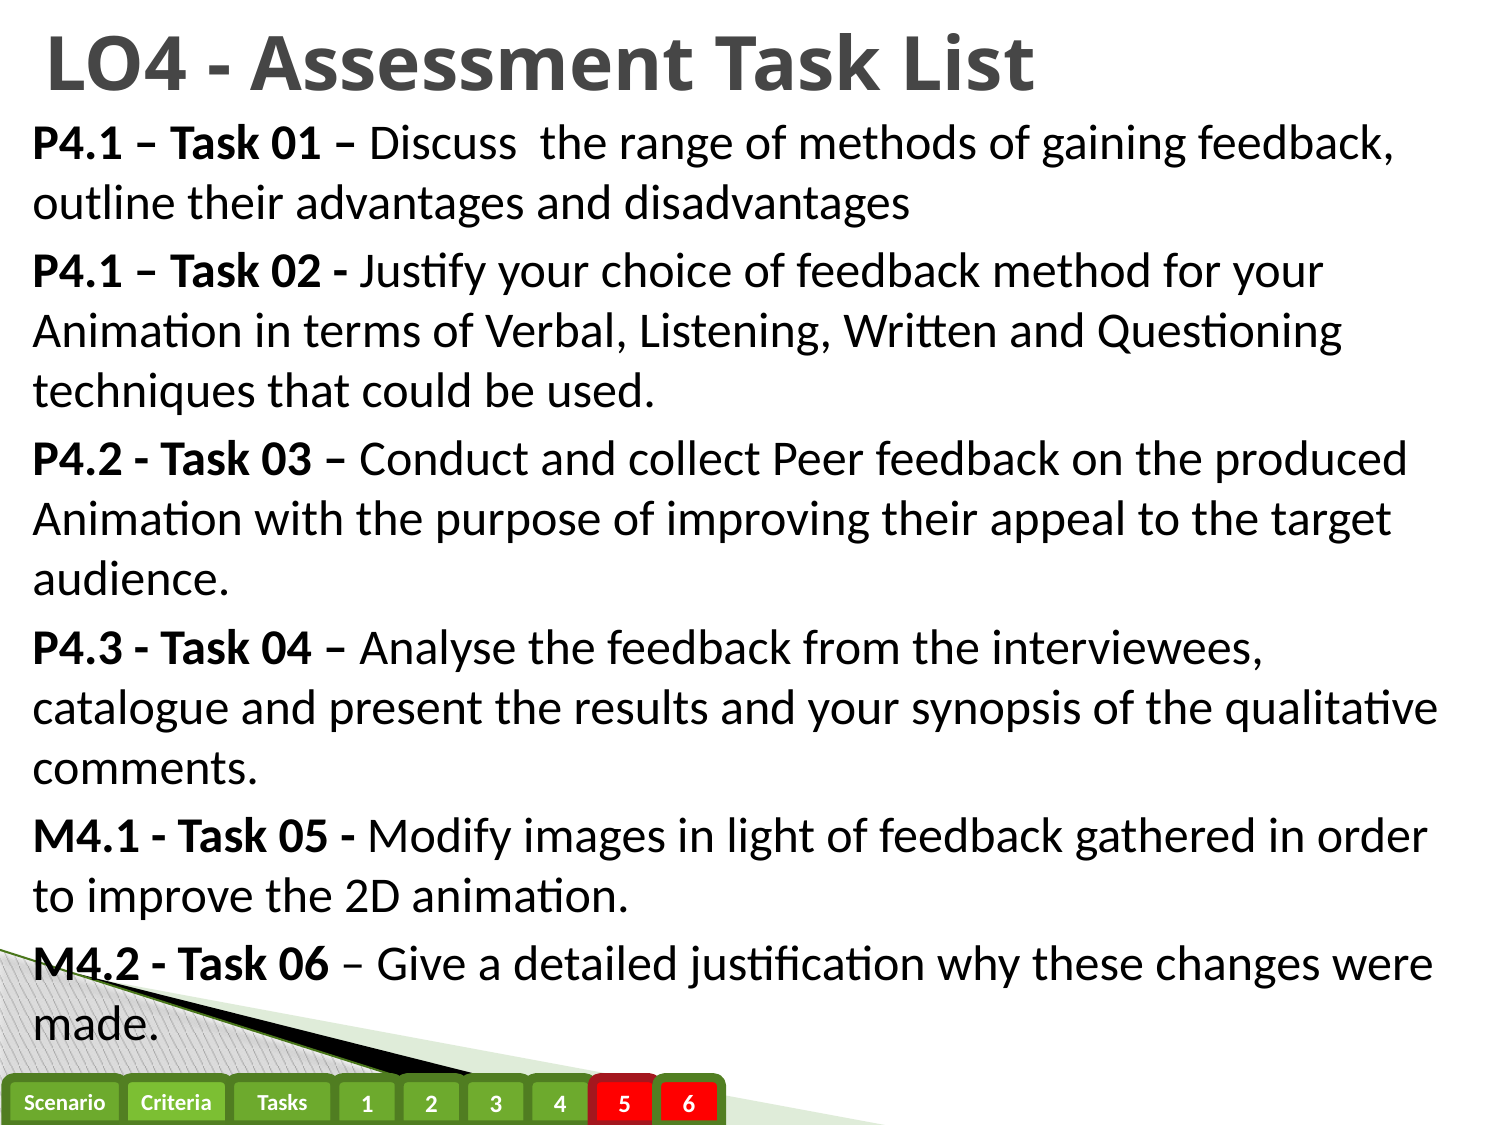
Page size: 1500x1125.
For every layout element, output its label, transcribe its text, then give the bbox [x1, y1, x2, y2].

list P4.1 – Task 01 – Discuss the range of methods of gaining feedback, outline their advantages and disadvantages P4.1 – Task 02 - Justify your choice of feedback method for your Animation in terms of Verbal, Listening, Written and Questioning techniques that could be used. P4.2 - Task 03 – Conduct and collect Peer feedback on the produced Animation with the purpose of improving their appeal to the target audience. P4.3 - Task 04 – Analyse the feedback from the interviewees, catalogue and present the results and your synopsis of the qualitative comments. M4.1 - Task 05 - Modify images in light of feedback gathered in order to improve the 2D animation. M4.2 - Task 06 – Give a detailed justification why these changes were made. [17, 101, 1483, 1047]
title LO4 - Assessment Task List [29, 30, 1463, 90]
